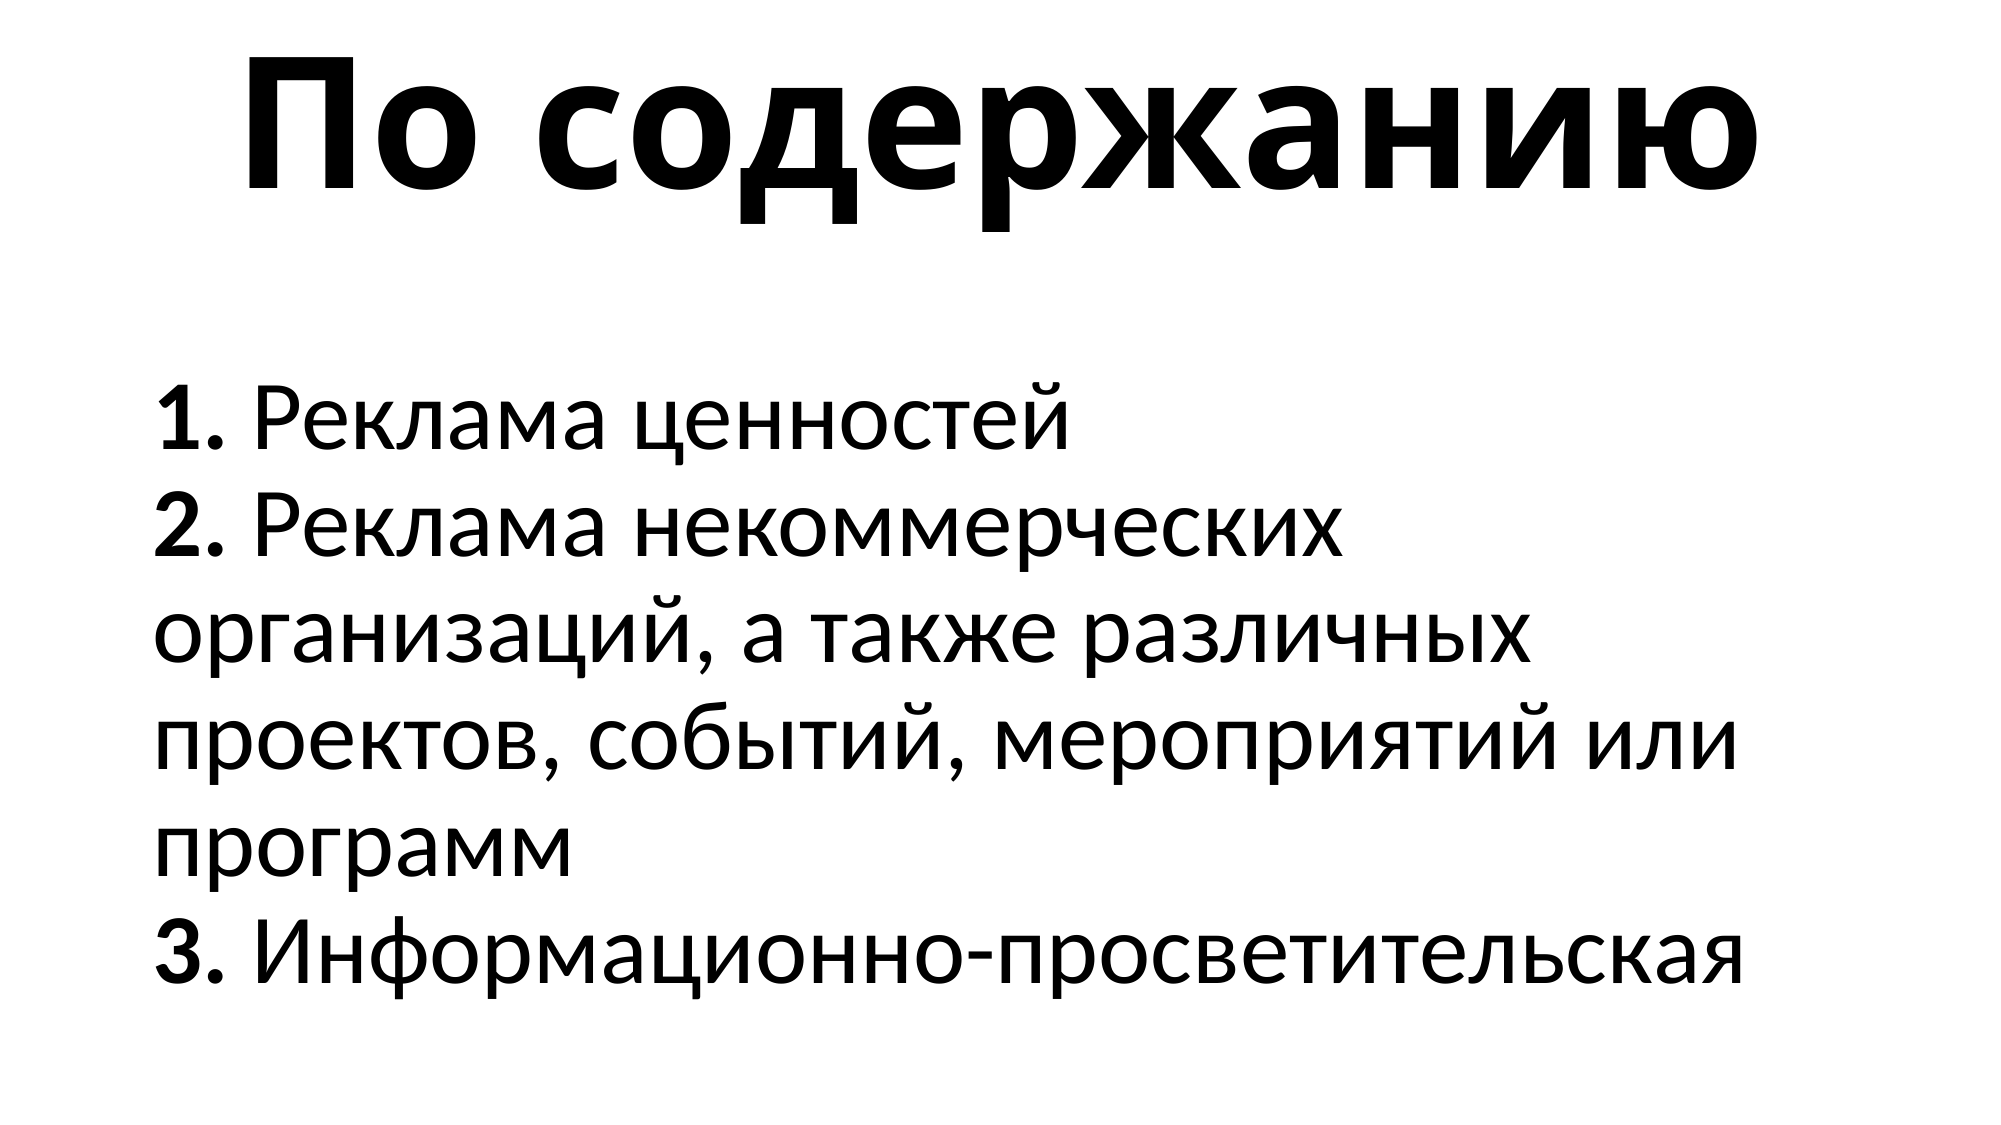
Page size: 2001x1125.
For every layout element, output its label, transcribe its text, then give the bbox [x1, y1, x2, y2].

list 1. Реклама ценностей 2. Реклама некоммерческих организаций, a также различных проектов, событий, мероприятий или программ 3. Инфoрмaциoннo-прoсвeтитeльскaя [137, 356, 1863, 1014]
title Пo содержанию [137, 200, 1863, 278]
